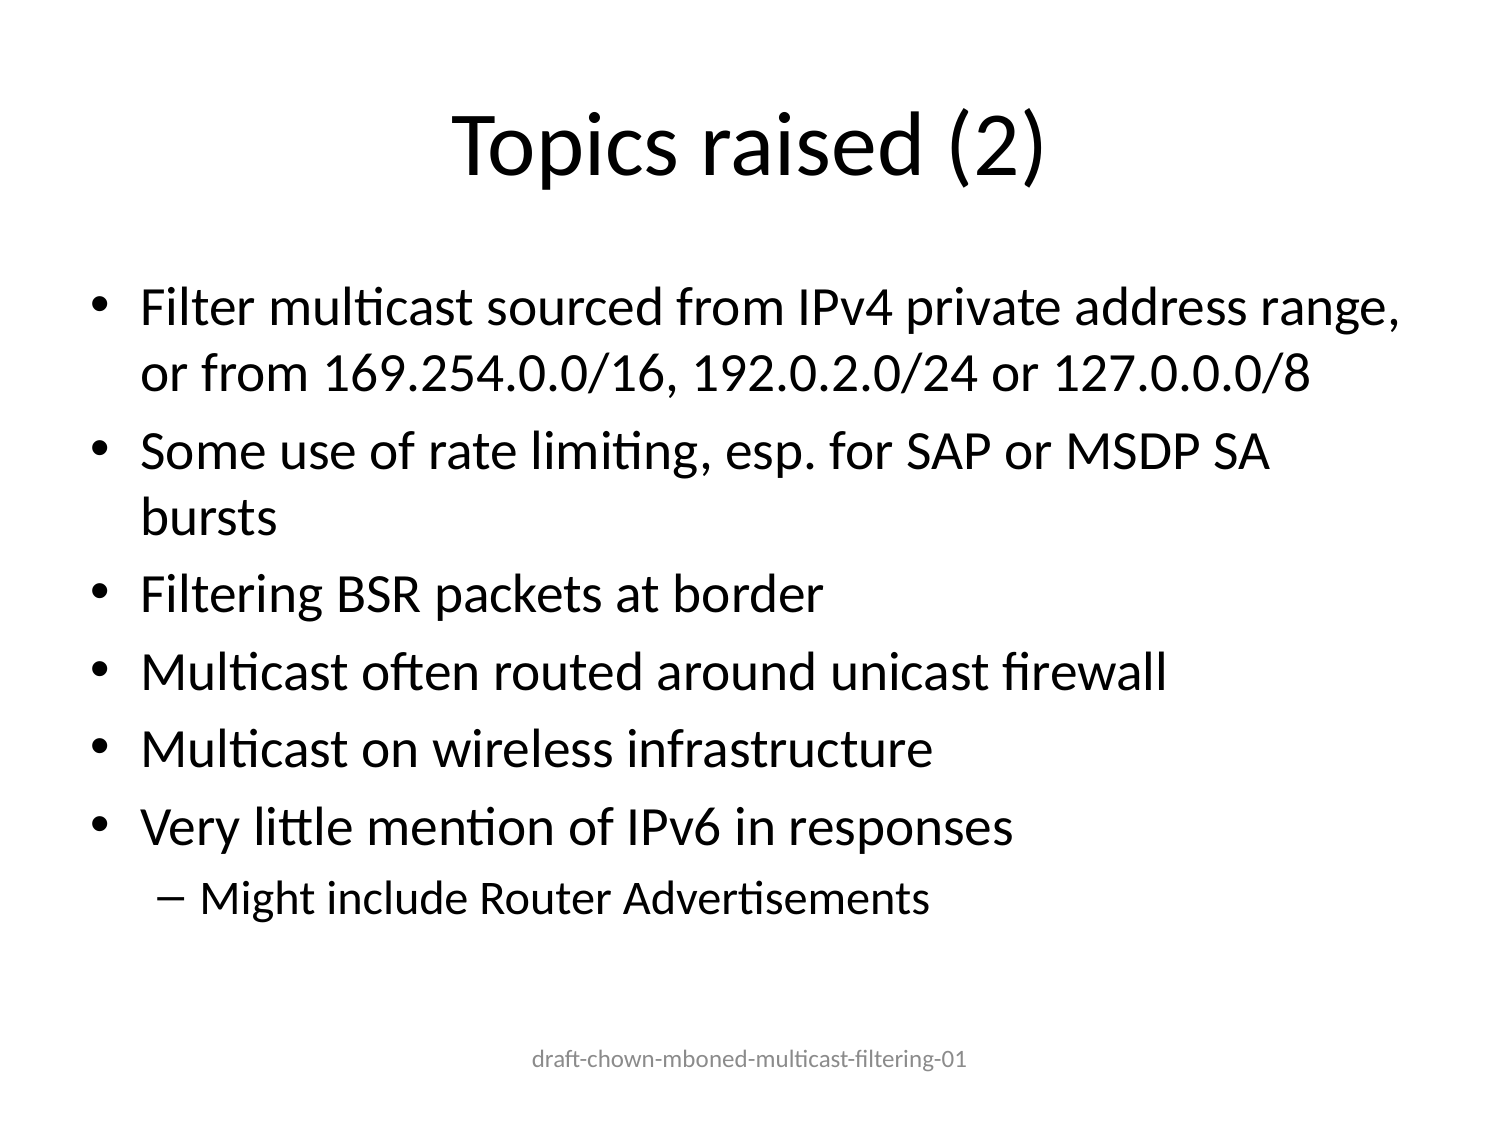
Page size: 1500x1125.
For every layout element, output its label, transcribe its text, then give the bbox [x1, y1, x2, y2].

footer draft-chown-mboned-multicast-filtering-01 [512, 1042, 988, 1103]
list Filter multicast sourced from IPv4 private address range, or from 169.254.0.0/16, 192.0.2.0/24 or 127.0.0.0/8 Some use of rate limiting, esp. for SAP or MSDP SA bursts Filtering BSR packets at border Multicast often routed around unicast firewall Multicast on wireless infrastructure Very little mention of IPv6 in responses Might include Router Advertisements [75, 262, 1425, 1005]
title Topics raised (2) [75, 45, 1425, 233]
